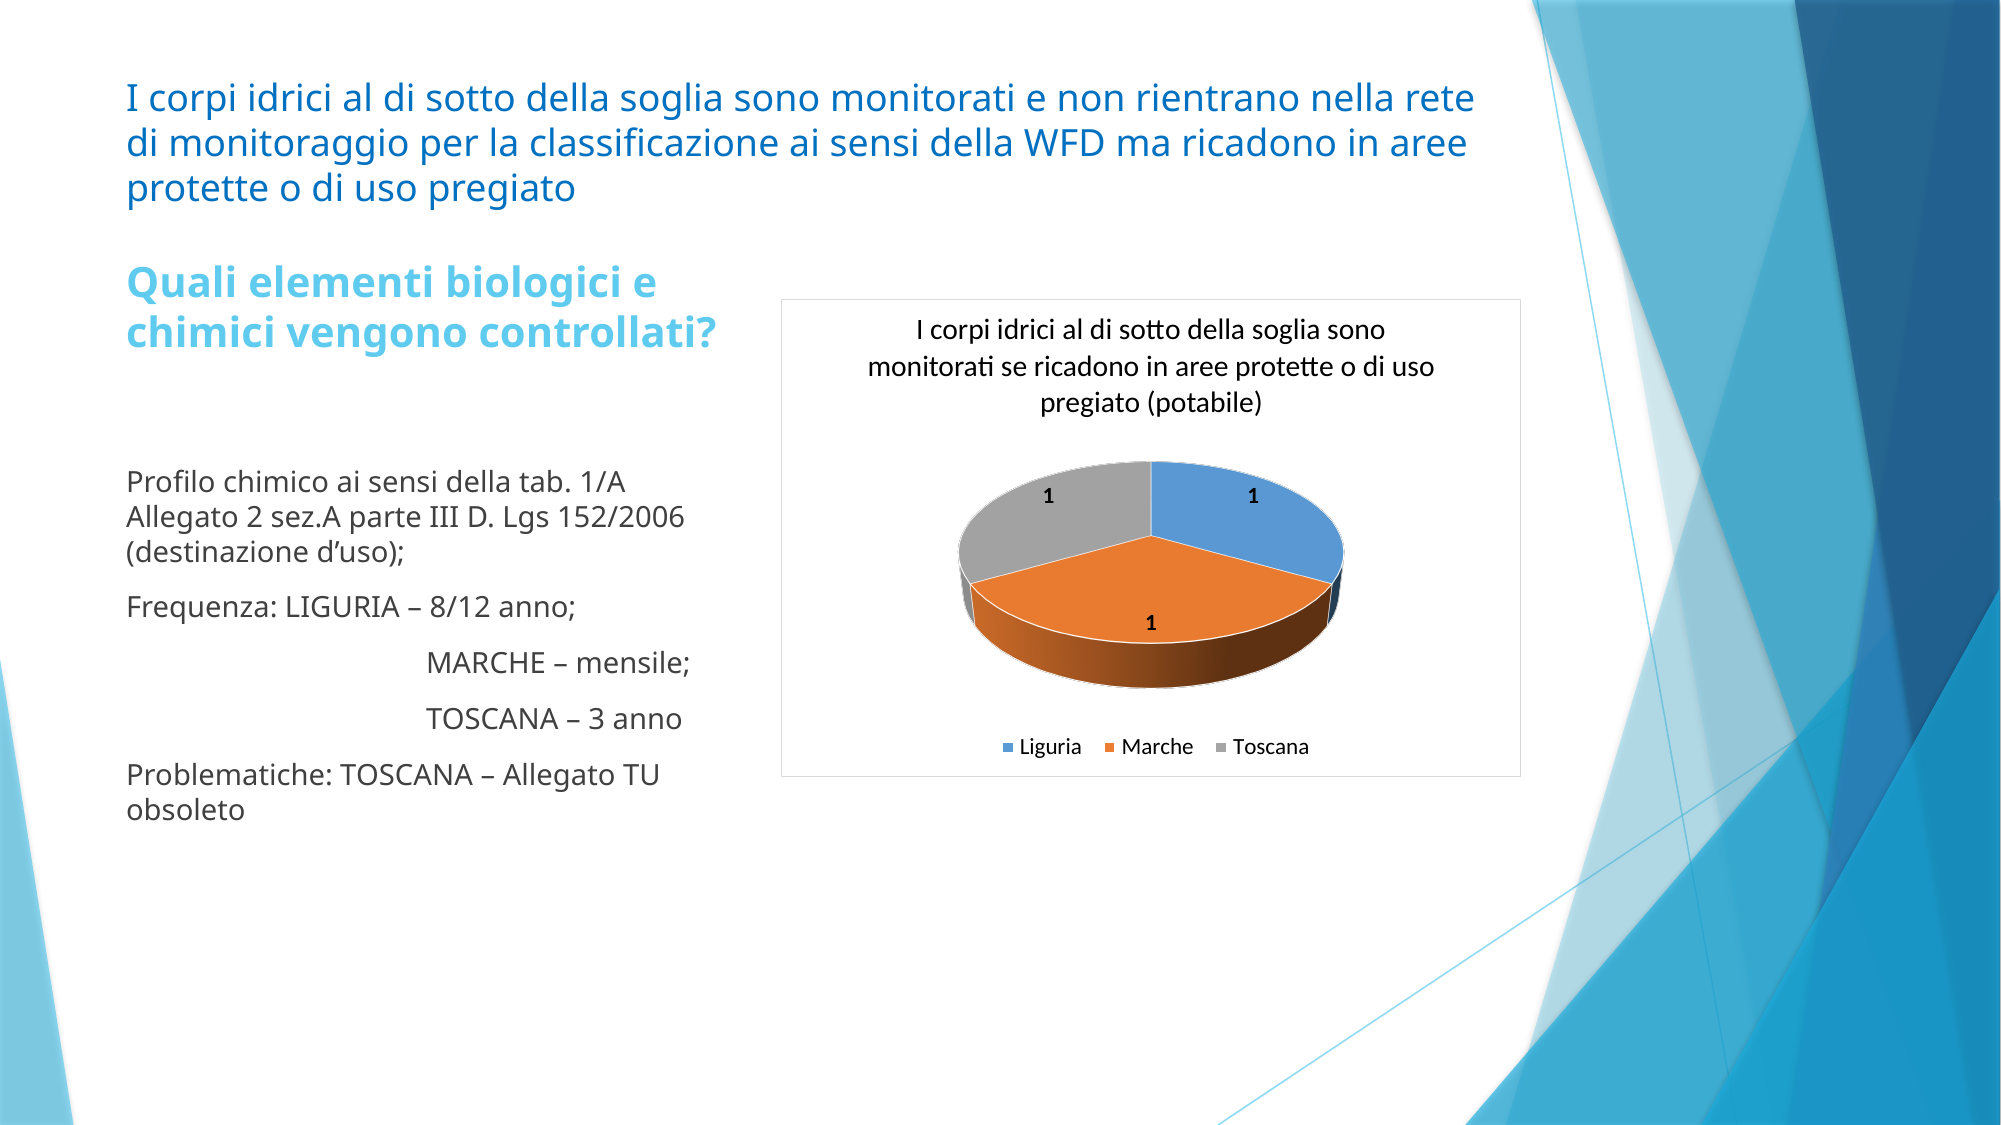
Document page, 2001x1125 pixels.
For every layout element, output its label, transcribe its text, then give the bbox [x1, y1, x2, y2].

text_box I corpi idrici al di sotto della soglia sono monitorati e non rientrano nella rete di monitoraggio per la classificazione ai sensi della WFD ma ricadono in aree protette o di uso pregiato [111, 0, 1522, 217]
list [780, 298, 1522, 778]
list Profilo chimico ai sensi della tab. 1/A Allegato 2 sez.A parte III D. Lgs 152/2006 (destinazione d’uso); Frequenza: LIGURIA – 8/12 anno; MARCHE – mensile; TOSCANA – 3 anno Problematiche: TOSCANA – Allegato TU obsoleto [111, 455, 744, 880]
title Quali elementi biologici e chimici vengono controllati? [111, 245, 744, 364]
